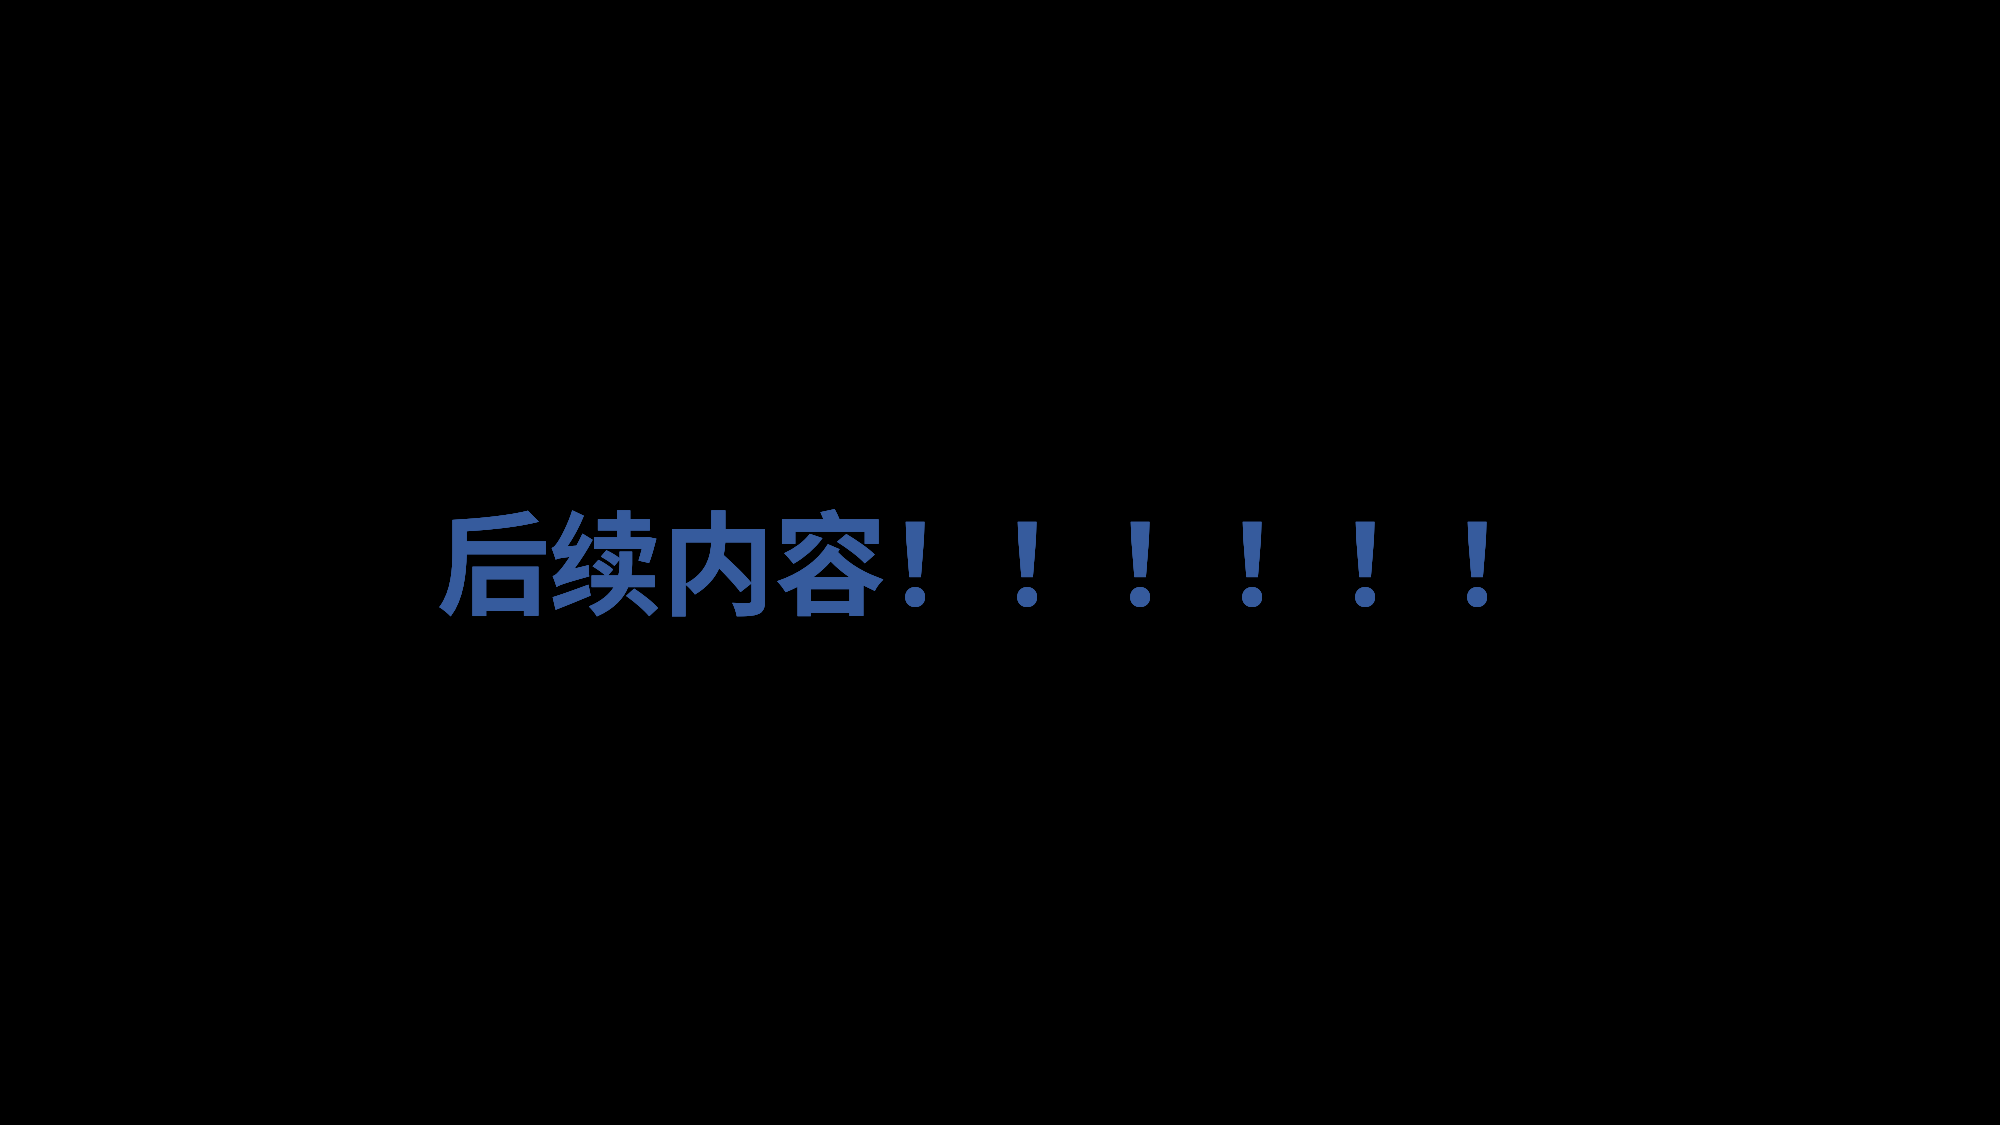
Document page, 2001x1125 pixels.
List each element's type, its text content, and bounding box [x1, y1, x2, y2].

text_box 后续内容！！！！！！ [429, 486, 1570, 637]
